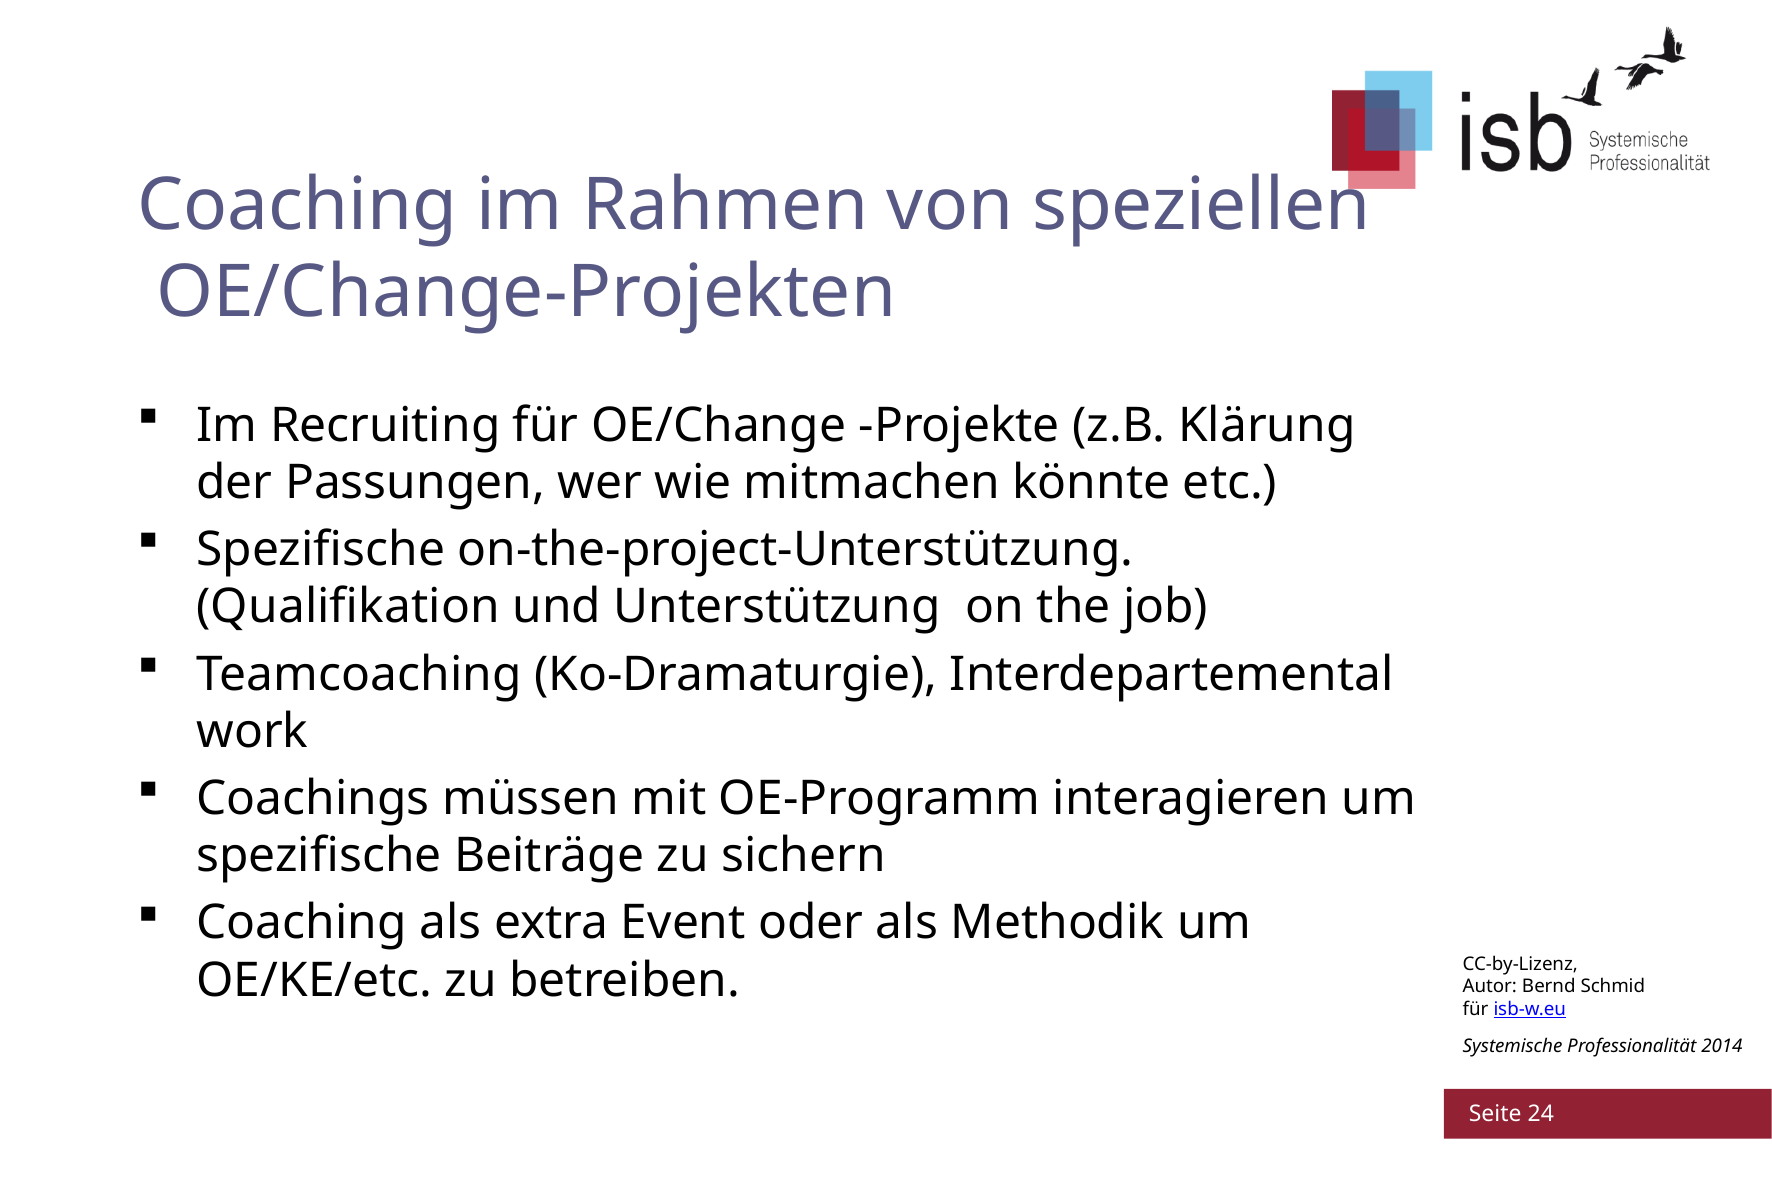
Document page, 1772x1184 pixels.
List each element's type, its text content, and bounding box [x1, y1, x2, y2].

title Coaching im Rahmen von speziellen OE/Change-Projekten [118, 94, 1444, 260]
list Im Recruiting für OE/Change -Projekte (z.B. Klärung der Passungen, wer wie mitmachen könnte etc.) Spezifische on-the-project-Unterstützung. (Qualifikation und Unterstützung on the job) Teamcoaching (Ko-Dramaturgie), Interdepartemental work Coachings müssen mit OE-Programm interagieren um spezifische Beiträge zu sichern Coaching als extra Event oder als Methodik um OE/KE/etc. zu betreiben. [118, 260, 1444, 1139]
picture [1332, 20, 1725, 194]
slide_number Seite 24 [1443, 1088, 1772, 1139]
